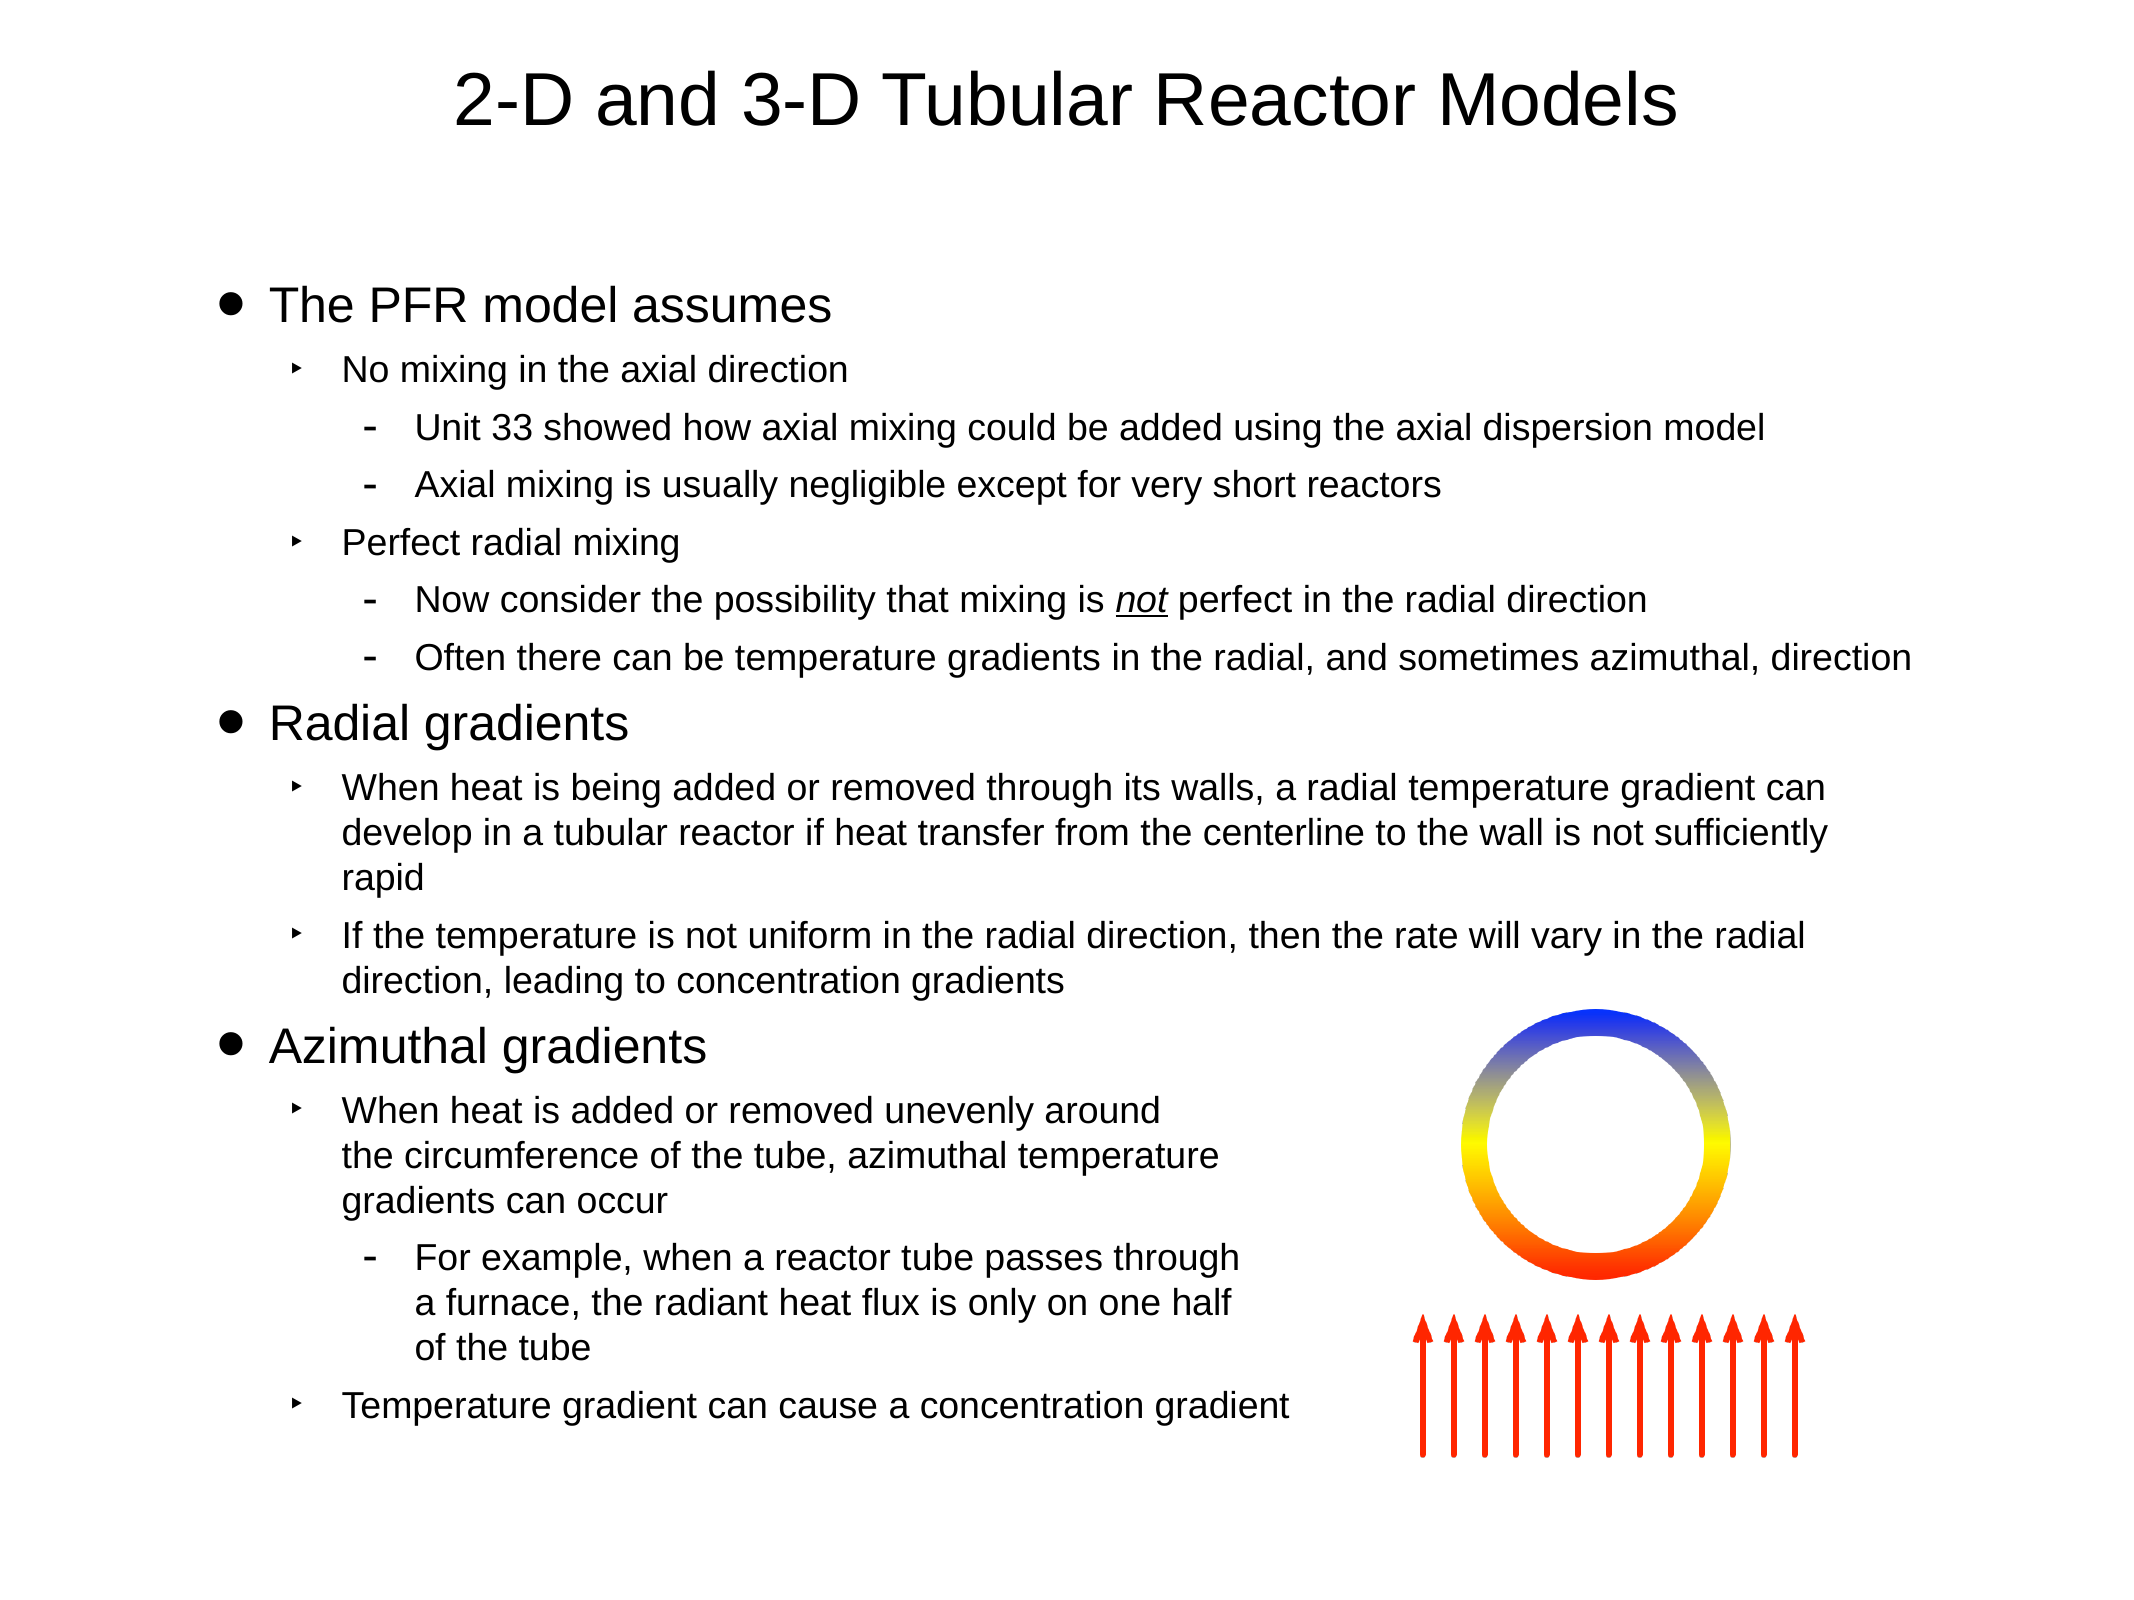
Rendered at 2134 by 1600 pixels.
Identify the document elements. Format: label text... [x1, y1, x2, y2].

title 2-D and 3-D Tubular Reactor Models [208, 41, 1925, 250]
list The PFR model assumes No mixing in the axial direction Unit 33 showed how axial mixing could be added using the axial dispersion model Axial mixing is usually negligible except for very short reactors Perfect radial mixing Now consider the possibility that mixing is not perfect in the radial direction Often there can be temperature gradients in the radial, and sometimes azimuthal, direction Radial gradients When heat is being added or removed through its walls, a radial temperature gradient can develop in a tubular reactor if heat transfer from the centerline to the wall is not sufficiently rapid If the temperature is not uniform in the radial direction, then the rate will vary in the radial direction, leading to concentration gradients Azimuthal gradients When heat is added or removed unevenly around the circumference of the tube, azimuthal temperature gradients can occur For example, when a reactor tube passes through a furnace, the radiant heat flux is only on one half of the tube Temperature gradient can cause a concentration gradient [208, 264, 1925, 1463]
picture [1399, 995, 1849, 1476]
